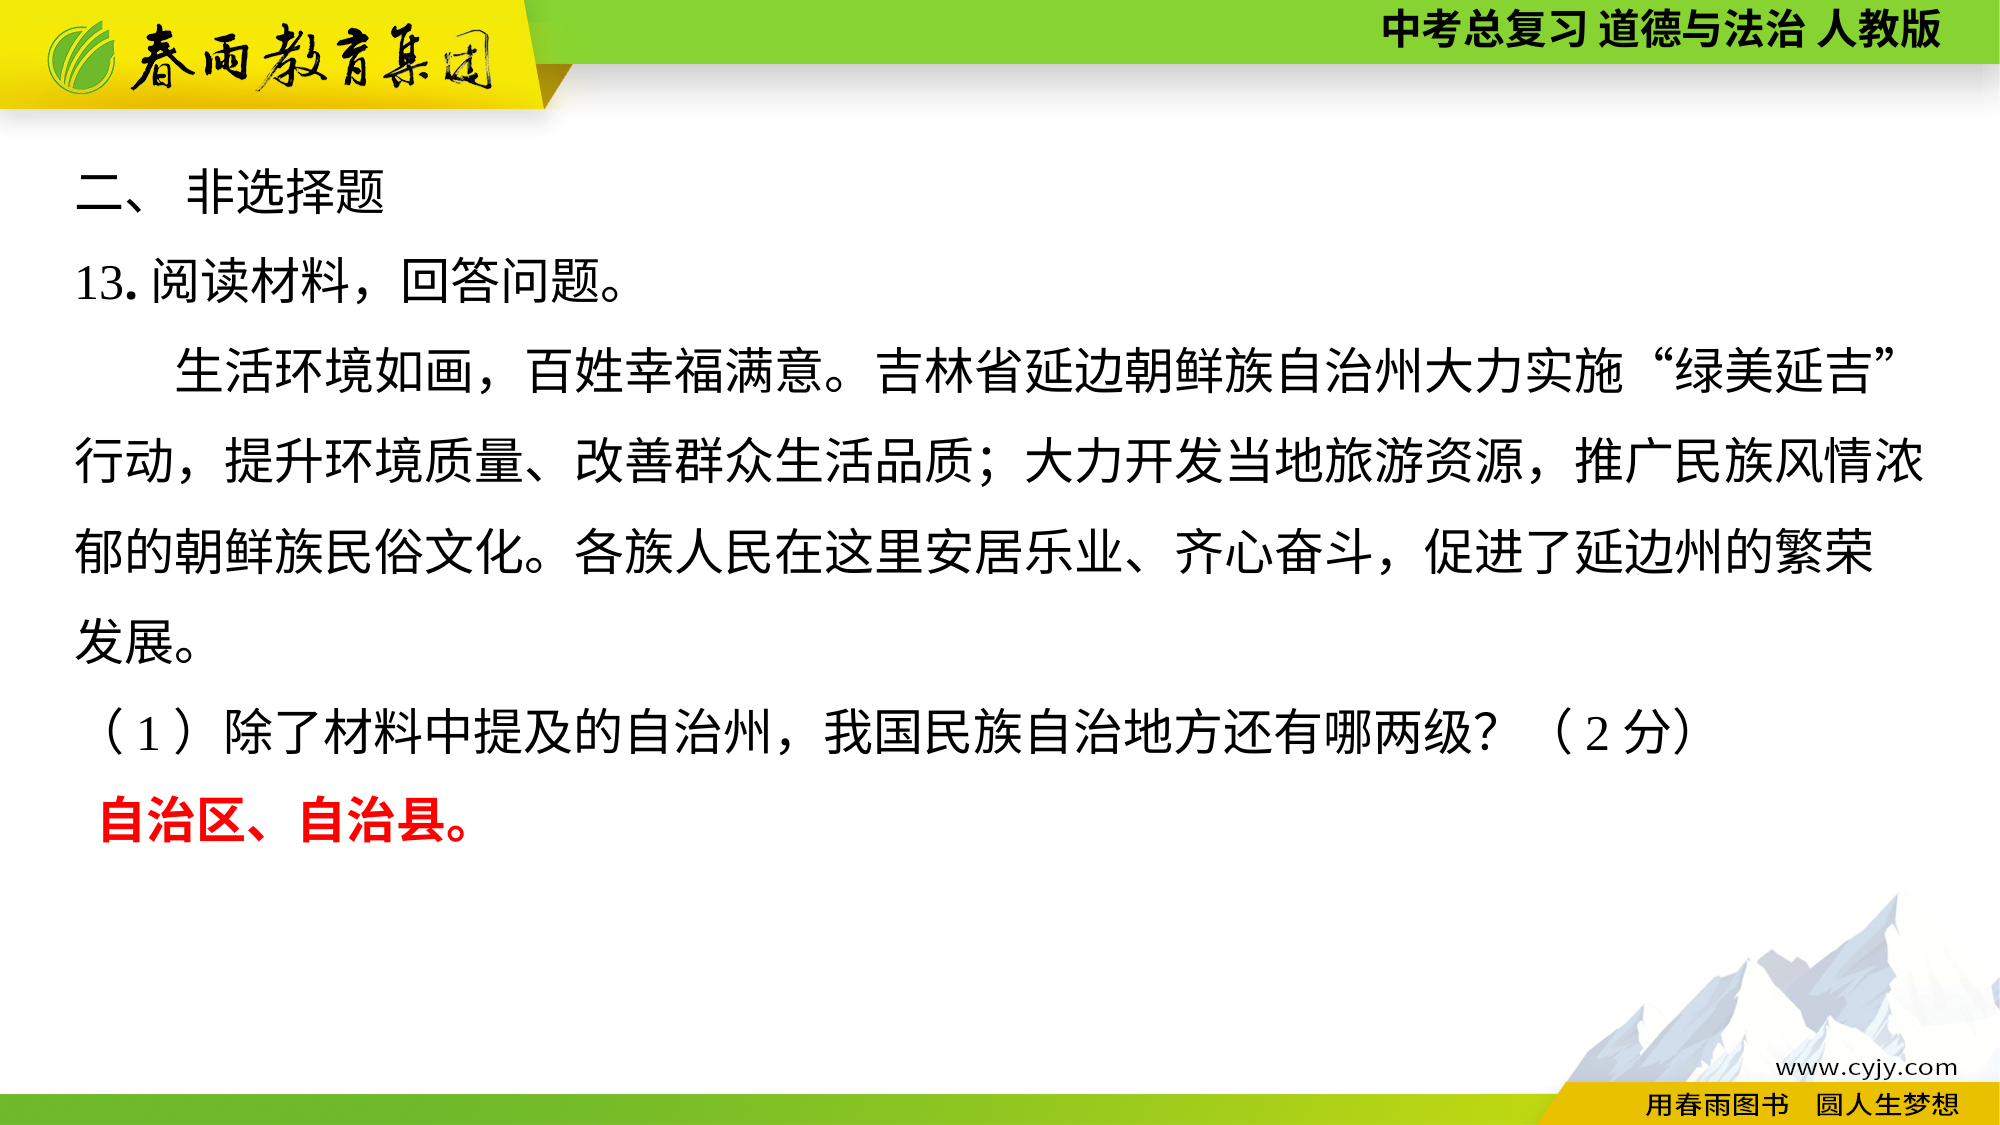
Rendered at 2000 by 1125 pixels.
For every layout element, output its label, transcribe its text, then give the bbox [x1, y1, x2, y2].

list 二、 非选择题 13.阅读材料，回答问题。 生活环境如画，百姓幸福满意。吉林省延边朝鲜族自治州大力实施“绿美延吉”行动，提升环境质量、改善群众生活品质；大力开发当地旅游资源，推广民族风情浓郁的朝鲜族民俗文化。各族人民在这里安居乐业、齐心奋斗，促进了延边州的繁荣 发展。 （1）除了材料中提及的自治州，我国民族自治地方还有哪两级？（2分） [59, 122, 1944, 774]
text_box 自治区、自治县。 [81, 750, 512, 856]
picture [0, 0, 2000, 1125]
